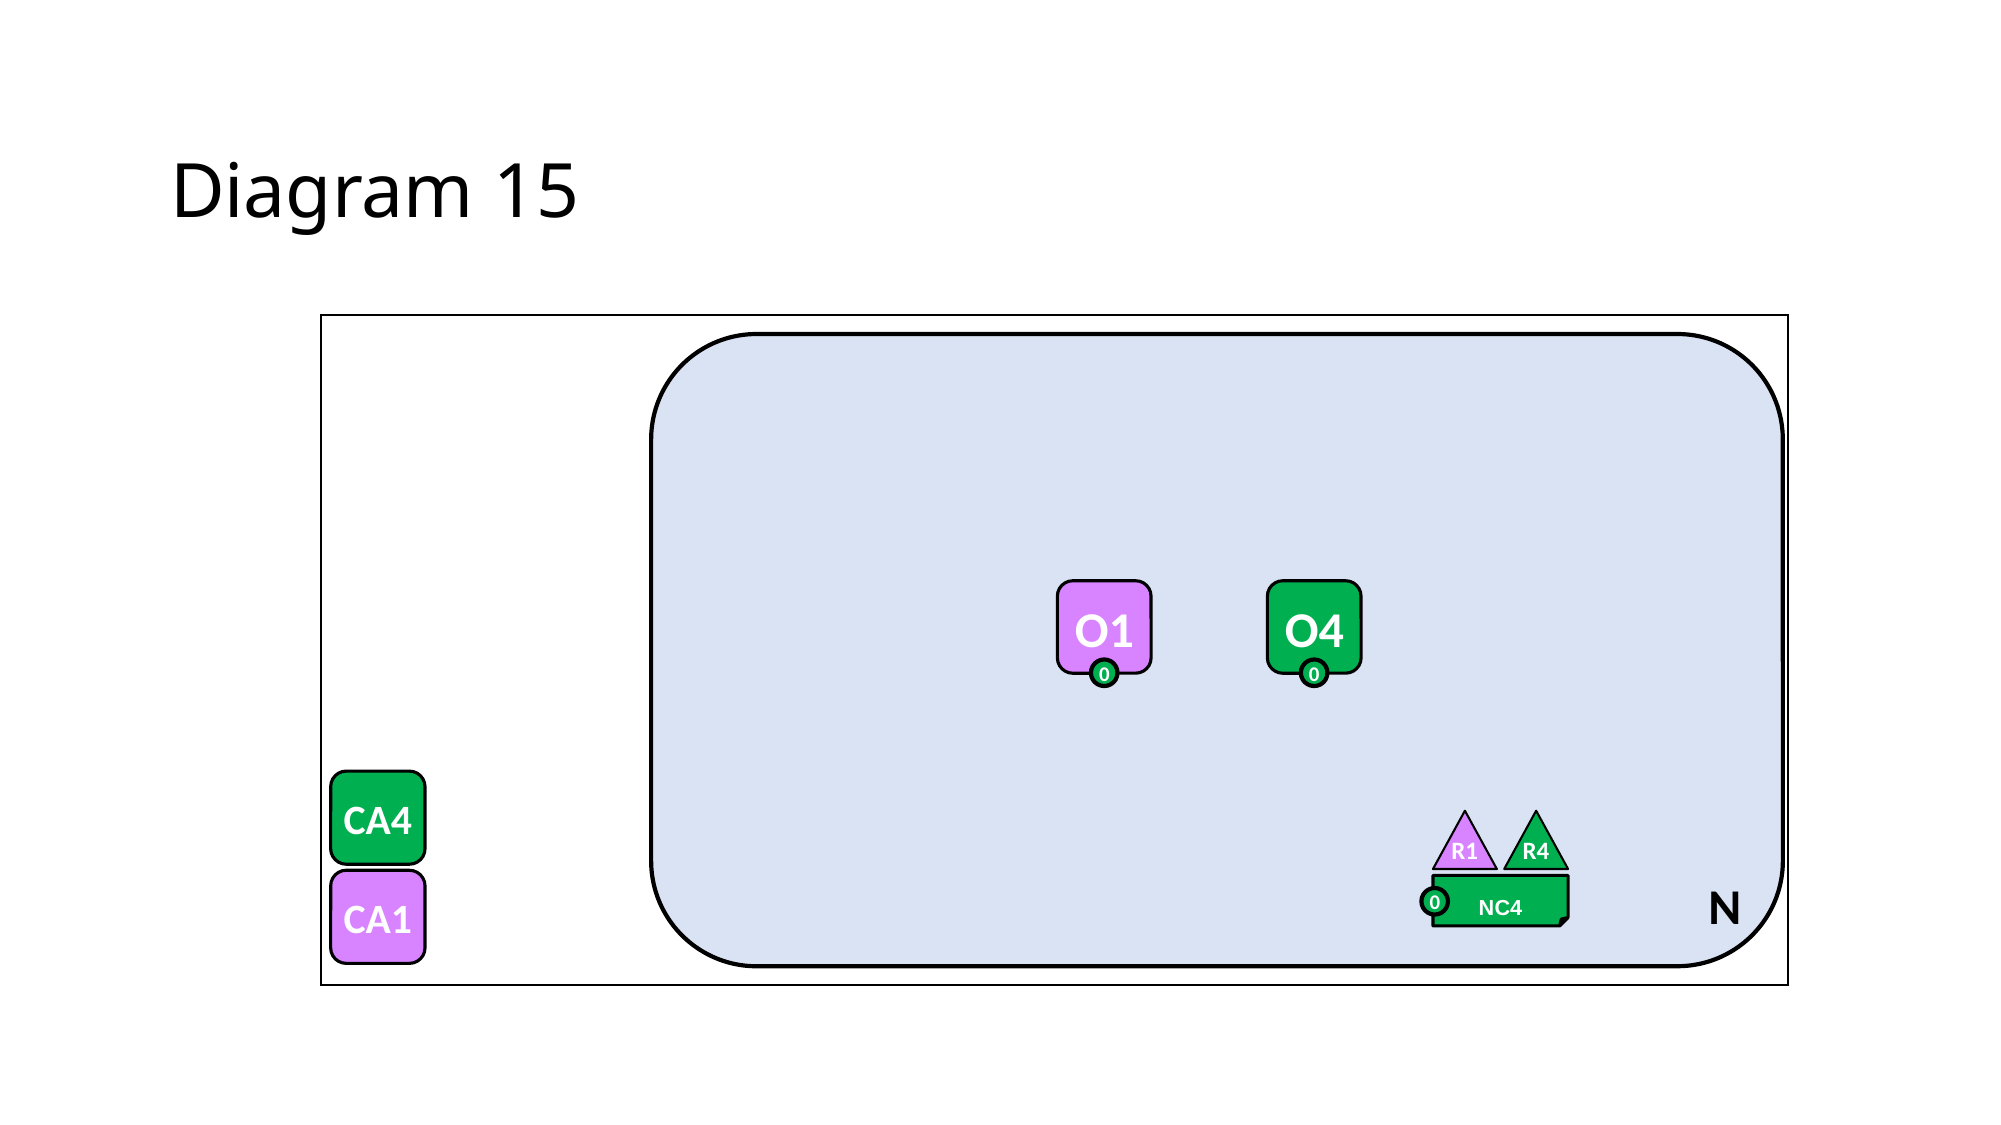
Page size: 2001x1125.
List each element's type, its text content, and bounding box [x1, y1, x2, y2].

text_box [330, 770, 426, 964]
text_box Diagram 15 [162, 84, 1888, 303]
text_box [1267, 580, 1362, 687]
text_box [1057, 580, 1152, 687]
text_box [320, 315, 1788, 986]
